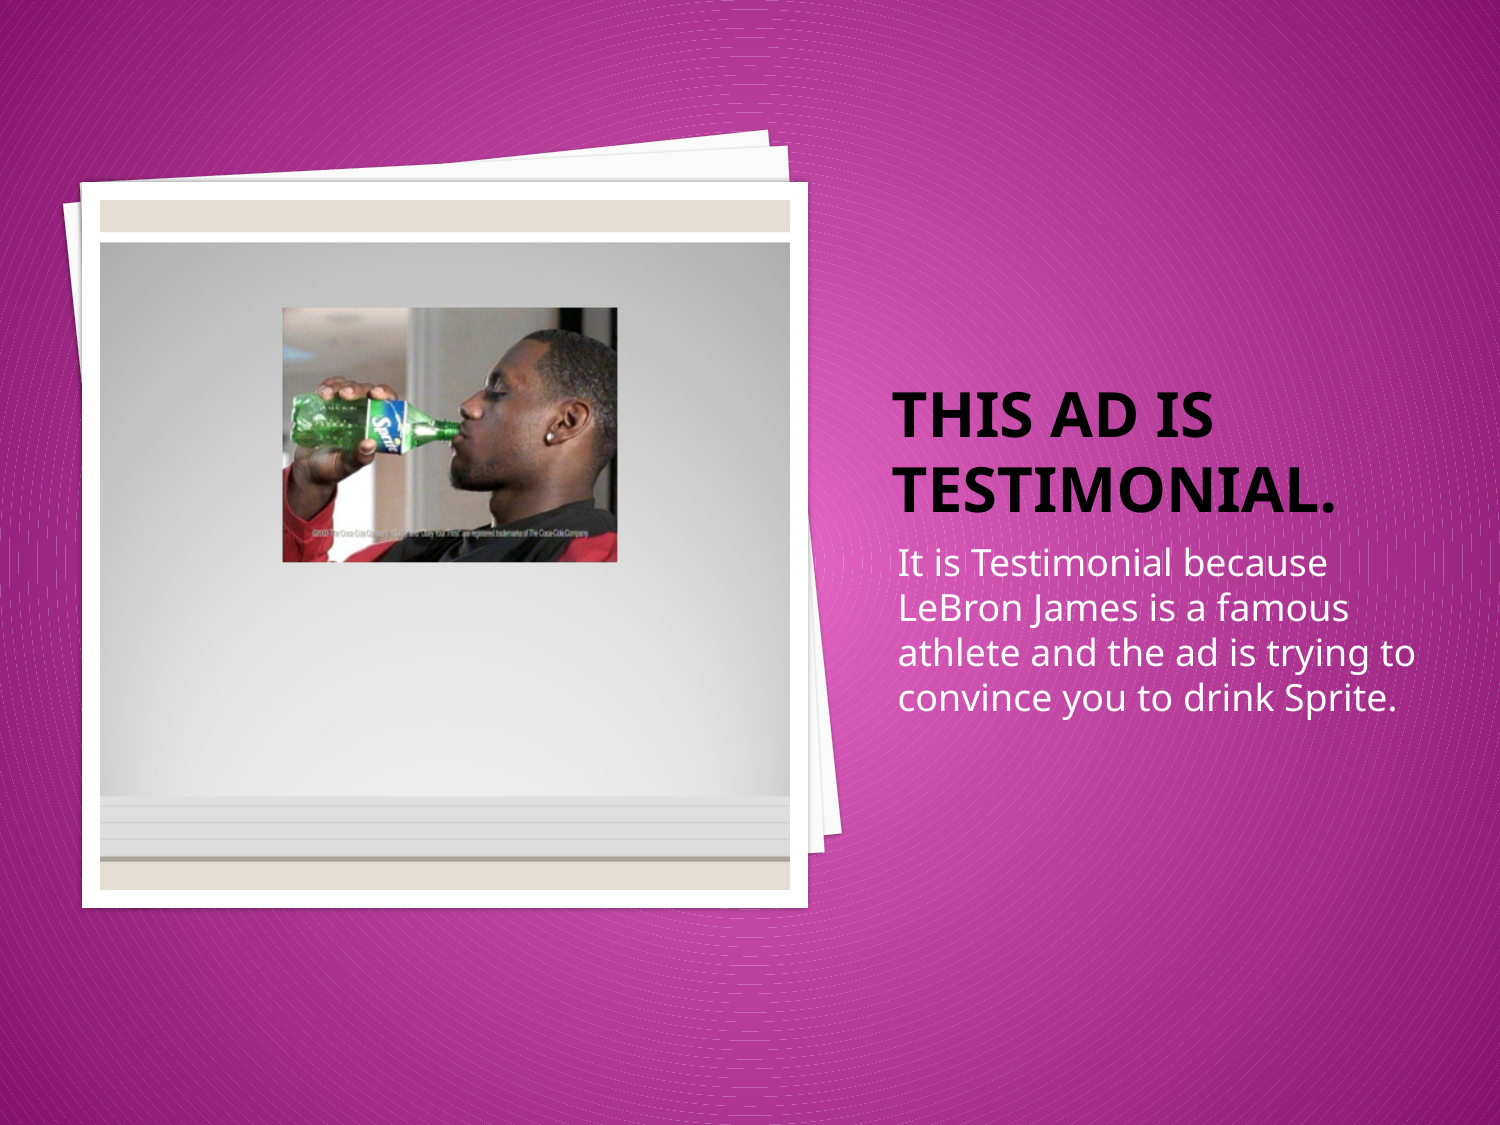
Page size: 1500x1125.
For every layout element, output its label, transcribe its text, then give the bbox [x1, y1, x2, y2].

picture [99, 199, 791, 891]
list It is Testimonial because LeBron James is a famous athlete and the ad is trying to convince you to drink Sprite. [884, 538, 1447, 854]
title This Ad is testimonial. [884, 187, 1447, 525]
